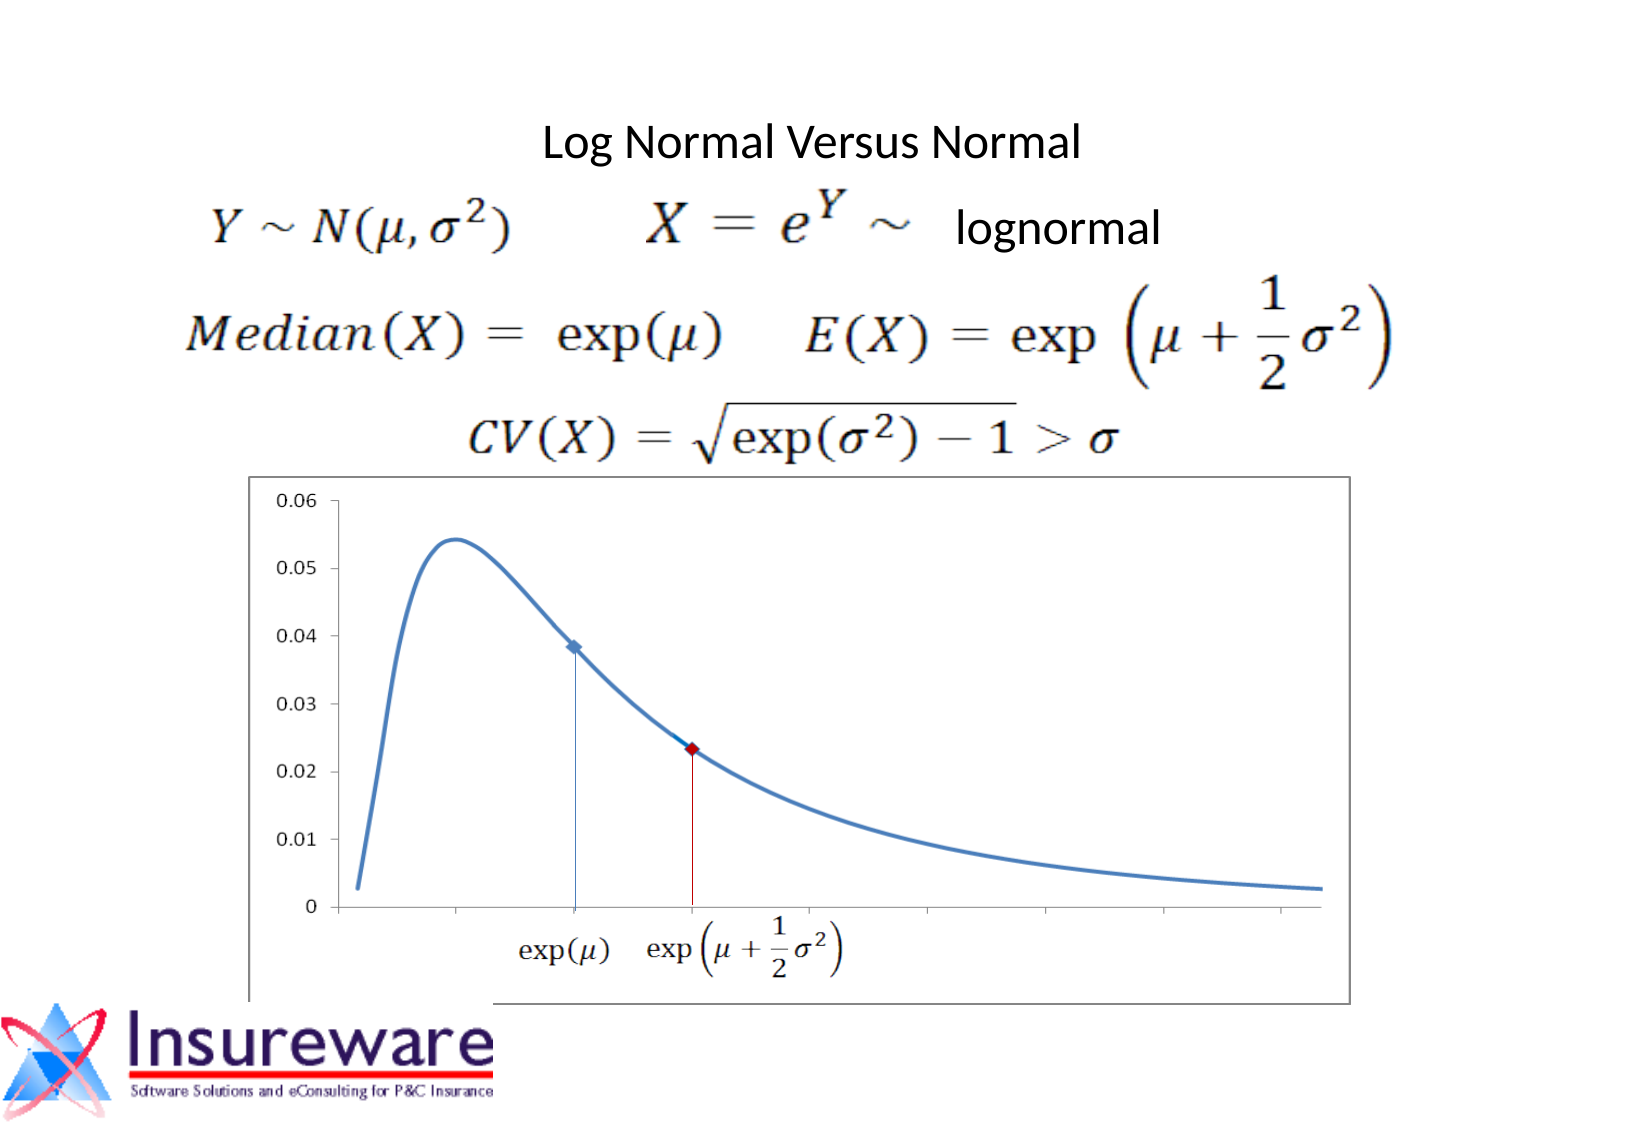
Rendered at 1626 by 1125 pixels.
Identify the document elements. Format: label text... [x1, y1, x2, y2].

title Log Normal Versus Normal [81, 45, 1544, 233]
picture [185, 300, 725, 372]
text_box lognormal [940, 187, 1376, 263]
picture [0, 184, 1395, 1125]
picture [210, 195, 513, 268]
